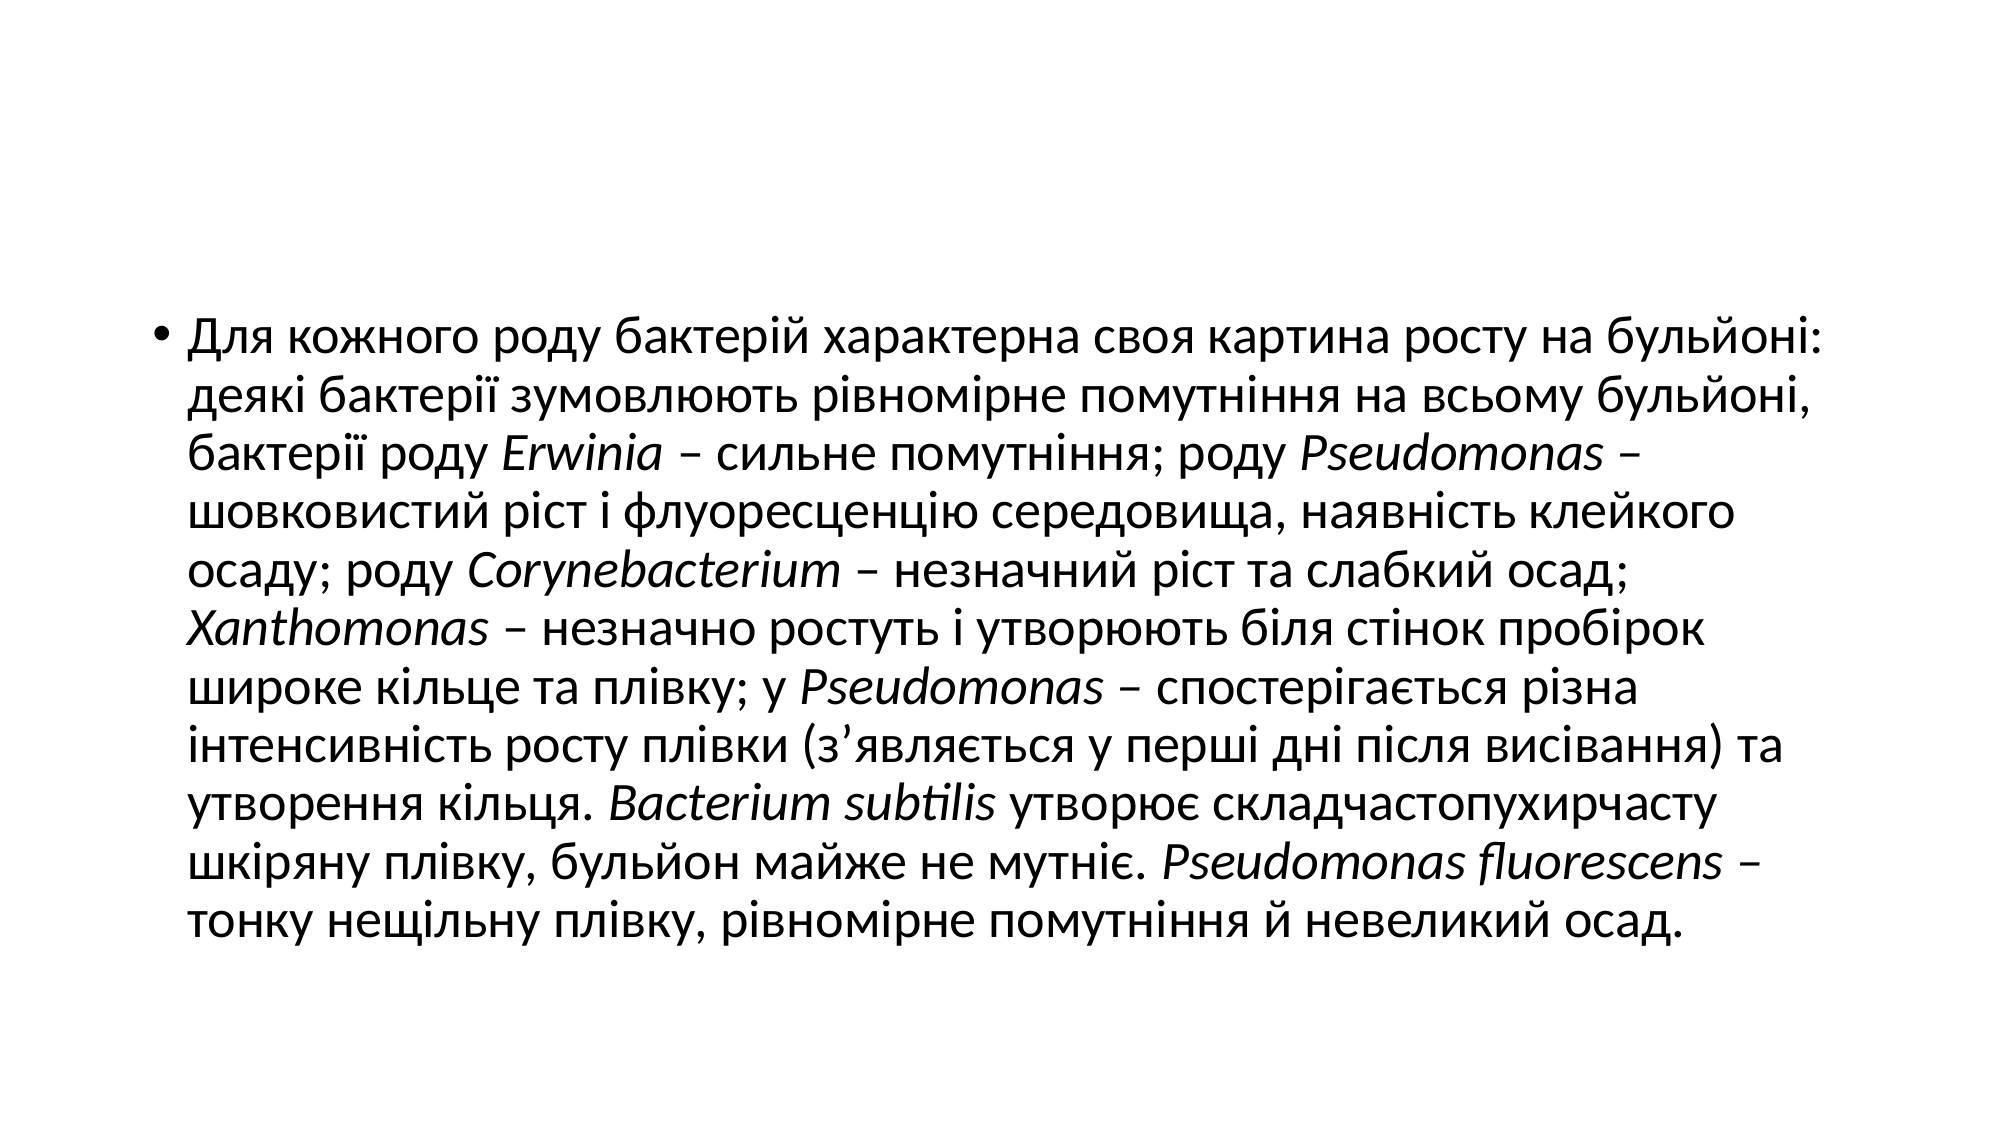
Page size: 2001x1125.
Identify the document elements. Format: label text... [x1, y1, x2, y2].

list Для кожного роду бактерій характерна своя картина росту на бульйоні: деякі бактерії зумовлюють рівномірне помутніння на всьому бульйоні, бактерії роду Erwinia – сильне помутніння; роду Pseudomonas – шовковистий ріст і флуоресценцію середовища, наявність клейкого осаду; роду Corynebacterium – незначний ріст та слабкий осад; Xanthomonas – незначно ростуть і утворюють біля стінок пробірок широке кільце та плівку; у Pseudomonas – спостерігається різна інтенсивність росту плівки (з’являється у перші дні після висівання) та утворення кільця. Bacterium subtilis утворює складчастопухирчасту шкіряну плівку, бульйон майже не мутніє. Pseudomonas fluorescens – тонку нещільну плівку, рівномірне помутніння й невеликий осад. [137, 299, 1863, 1014]
